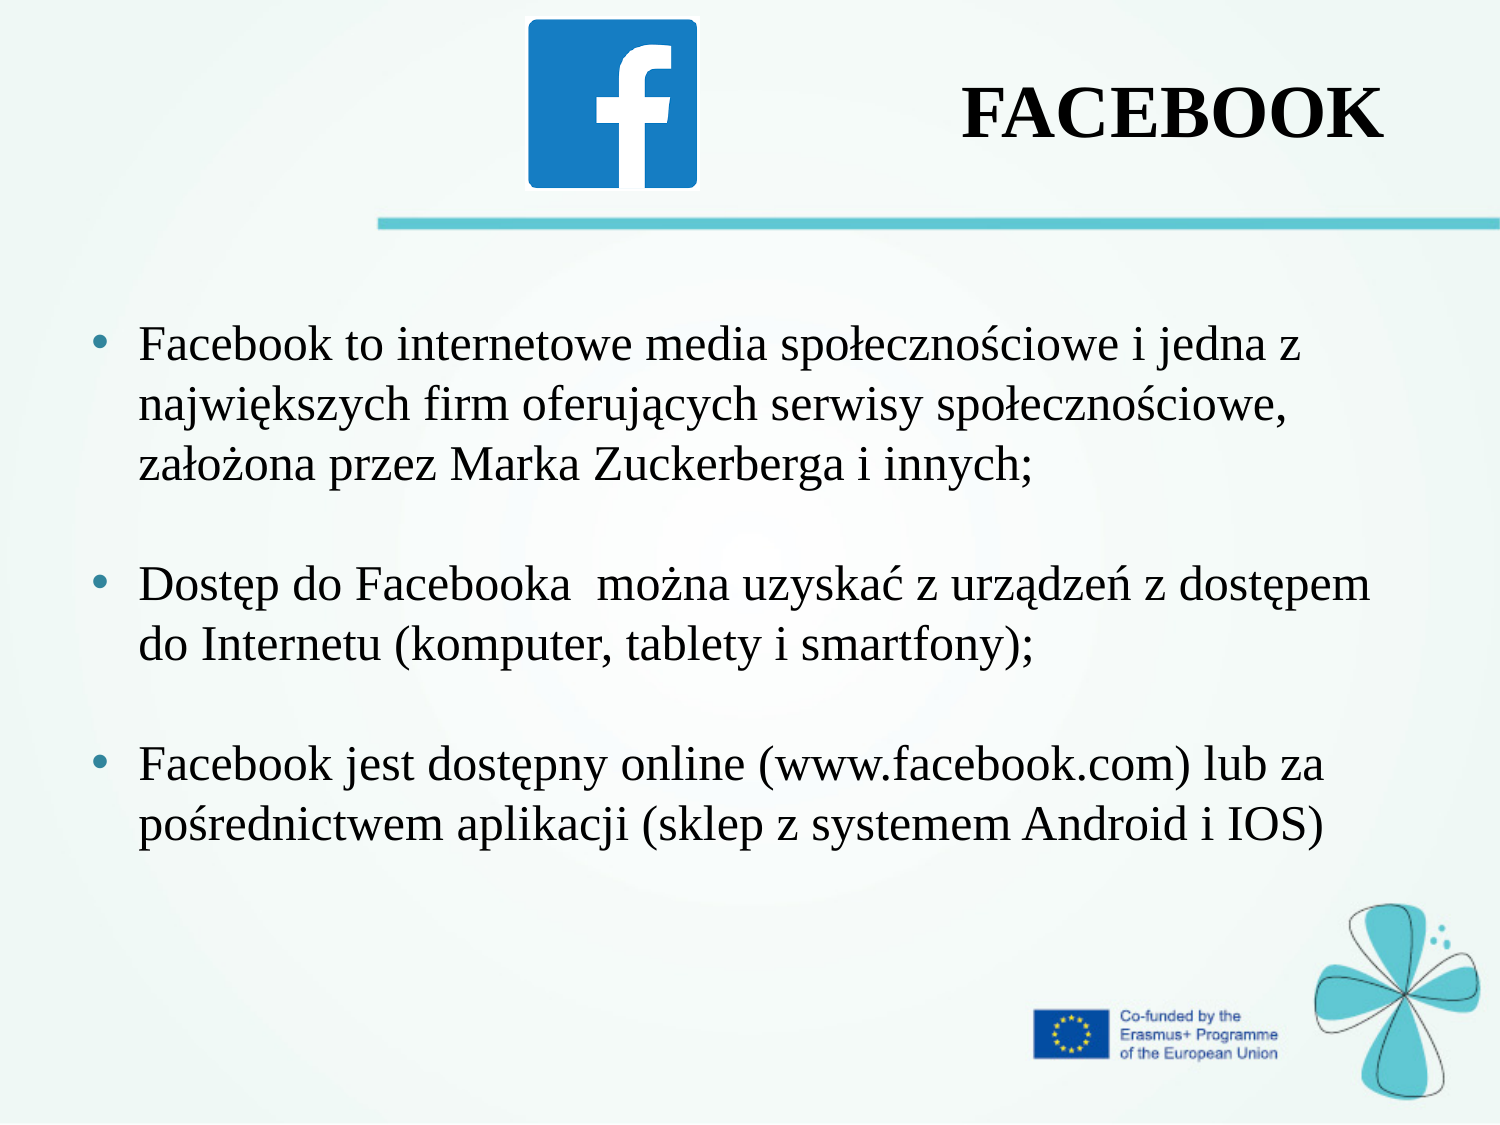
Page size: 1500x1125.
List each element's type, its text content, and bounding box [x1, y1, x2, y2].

text_box FACEBOOK [750, 55, 1400, 160]
text_box Facebook to internetowe media społecznościowe i jedna z największych firm oferujących serwisy społecznościowe, założona przez Marka Zuckerberga i innych; Dostęp do Facebooka można uzyskać z urządzeń z dostępem do Internetu (komputer, tablety i smartfony); Facebook jest dostępny online (www.facebook.com) lub za pośrednictwem aplikacji (sklep z systemem Android i IOS) [76, 243, 1424, 919]
picture [0, 0, 1500, 1125]
